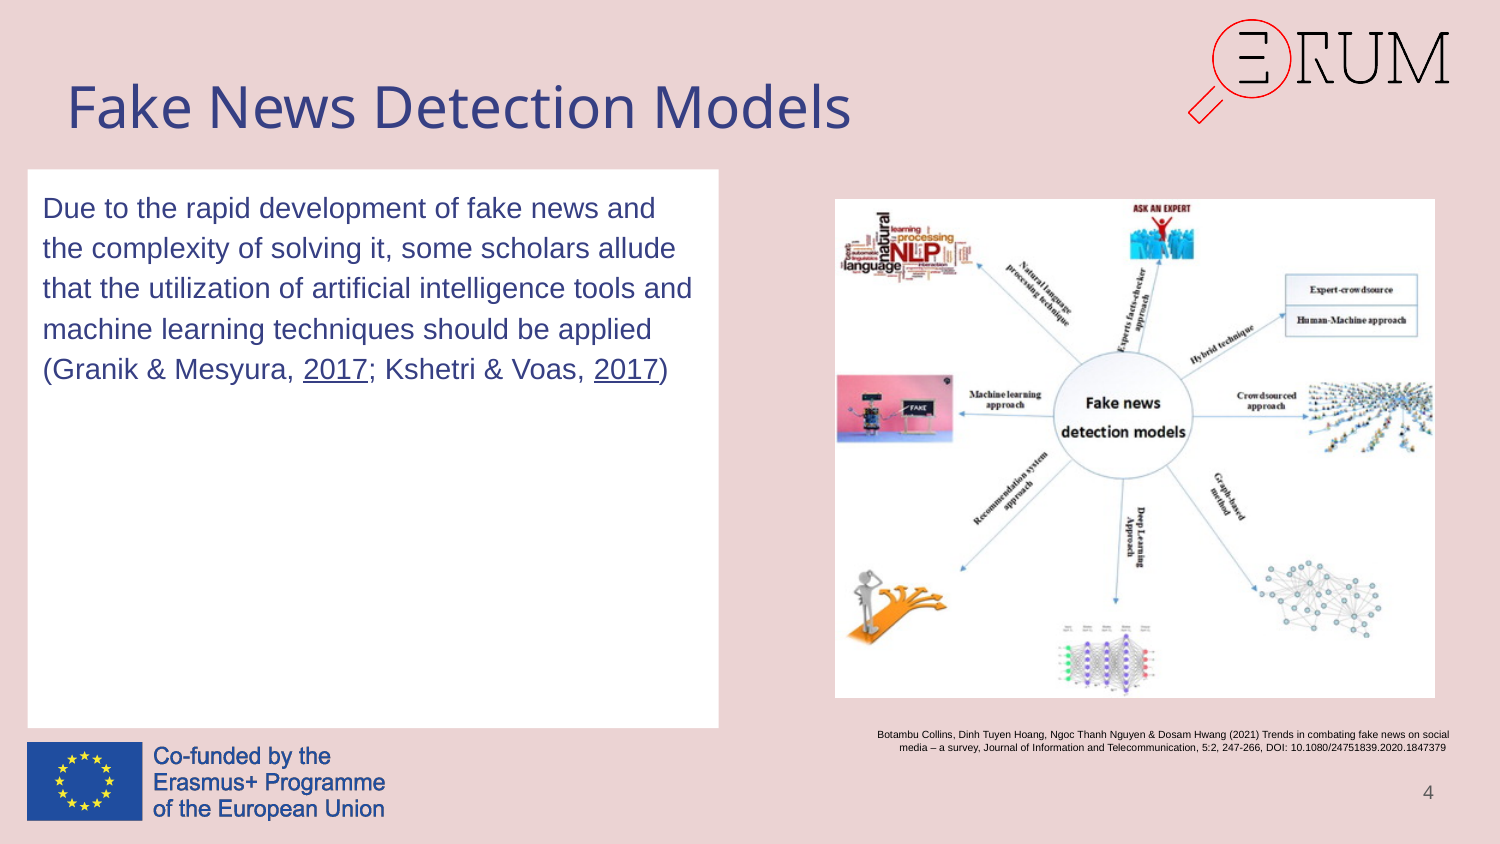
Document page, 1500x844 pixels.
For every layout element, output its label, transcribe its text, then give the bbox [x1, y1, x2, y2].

text_box Botambu Collins, Dinh Tuyen Hoang, Ngoc Thanh Nguyen & Dosam Hwang (2021) Trends in combating fake news on social media – a survey, Journal of Information and Telecommunication, 5:2, 247-266, DOI: 10.1080/24751839.2020.1847379 [851, 715, 1467, 766]
slide_number 4 [1358, 766, 1449, 826]
picture [834, 199, 1435, 699]
title Fake News Detection Models [51, 55, 1168, 150]
list Due to the rapid development of fake news and the complexity of solving it, some scholars allude that the utilization of artificial intelligence tools and machine learning techniques should be applied (Granik & Mesyura, 2017; Kshetri & Voas, 2017) [27, 169, 719, 729]
picture [27, 742, 385, 821]
picture [1136, 0, 1500, 137]
